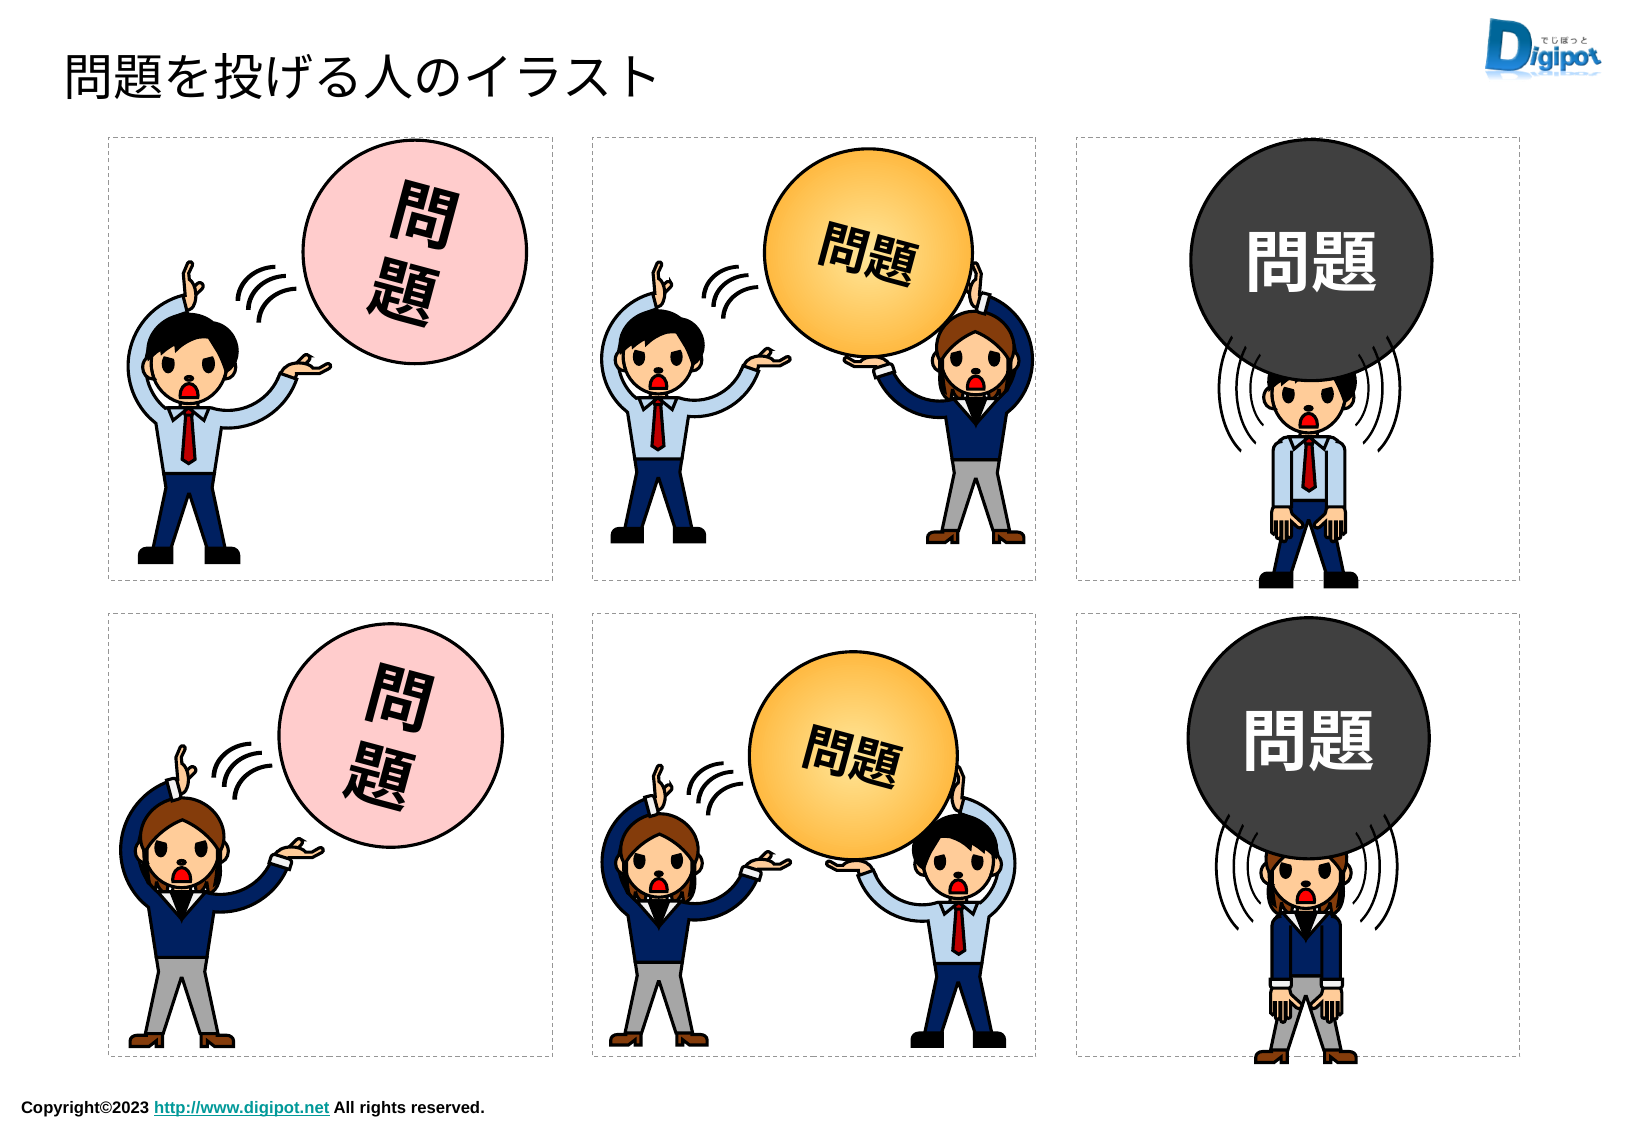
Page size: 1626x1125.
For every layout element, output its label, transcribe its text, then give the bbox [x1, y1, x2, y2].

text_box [1190, 139, 1433, 588]
text_box 問題を投げる人のイラスト [48, 38, 678, 113]
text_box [127, 139, 527, 563]
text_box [1187, 617, 1430, 1063]
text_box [120, 623, 503, 1047]
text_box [601, 148, 1033, 543]
picture [1485, 18, 1602, 82]
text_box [601, 651, 1016, 1047]
